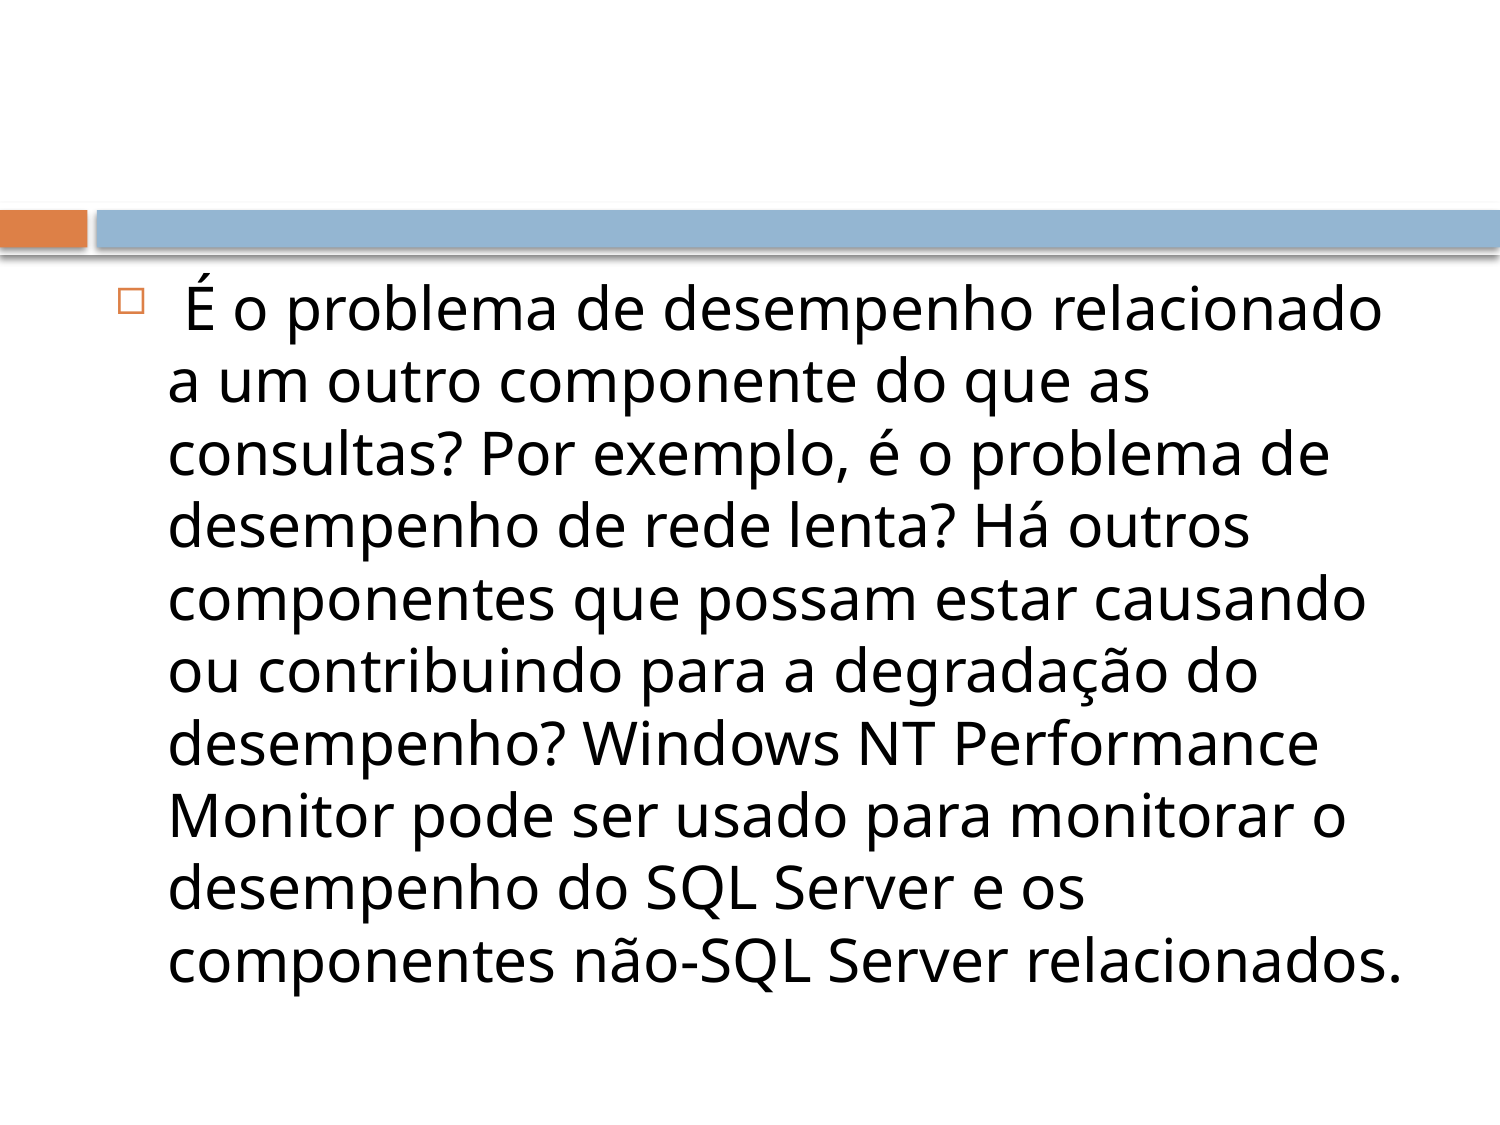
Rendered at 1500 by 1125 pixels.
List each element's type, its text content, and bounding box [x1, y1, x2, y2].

list É o problema de desempenho relacionado a um outro componente do que as consultas? Por exemplo, é o problema de desempenho de rede lenta? Há outros componentes que possam estar causando ou contribuindo para a degradação do desempenho? Windows NT Performance Monitor pode ser usado para monitorar o desempenho do SQL Server e os componentes não-SQL Server relacionados. [100, 262, 1438, 1000]
